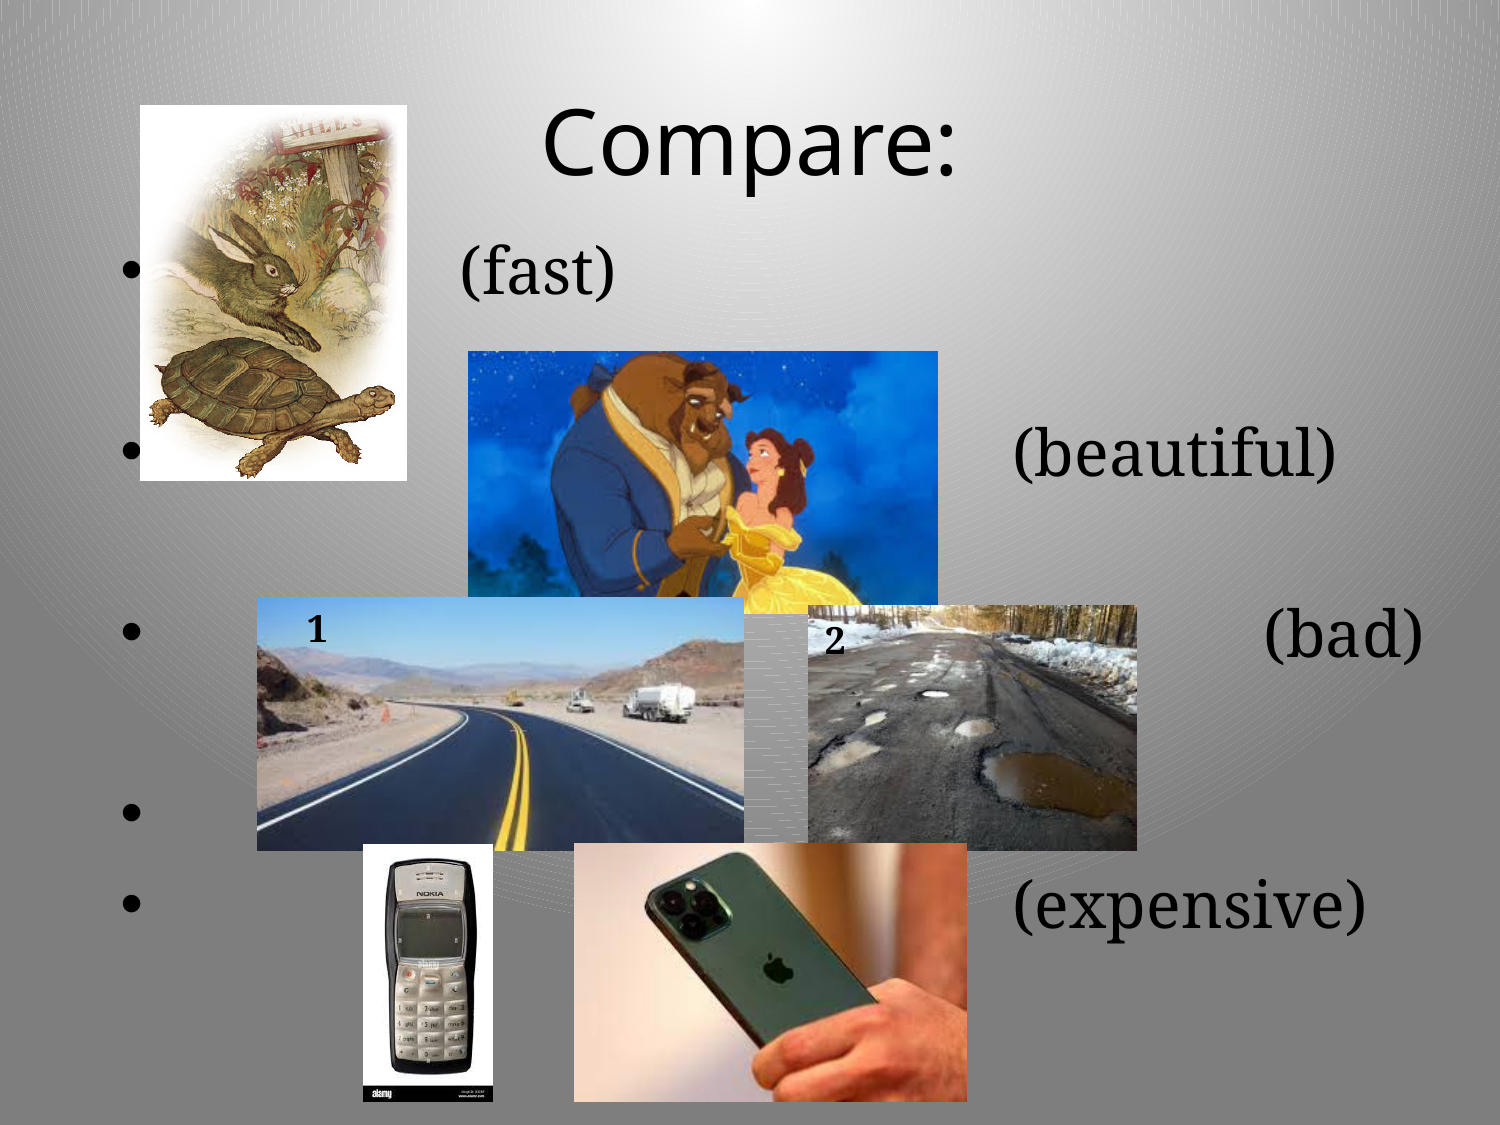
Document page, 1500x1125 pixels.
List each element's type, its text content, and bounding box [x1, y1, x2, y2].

title Compare: [75, 45, 1425, 233]
list (fast) (beautiful) (bad) (expensive) [105, 222, 1456, 966]
picture [257, 351, 1137, 1102]
picture [140, 105, 408, 481]
